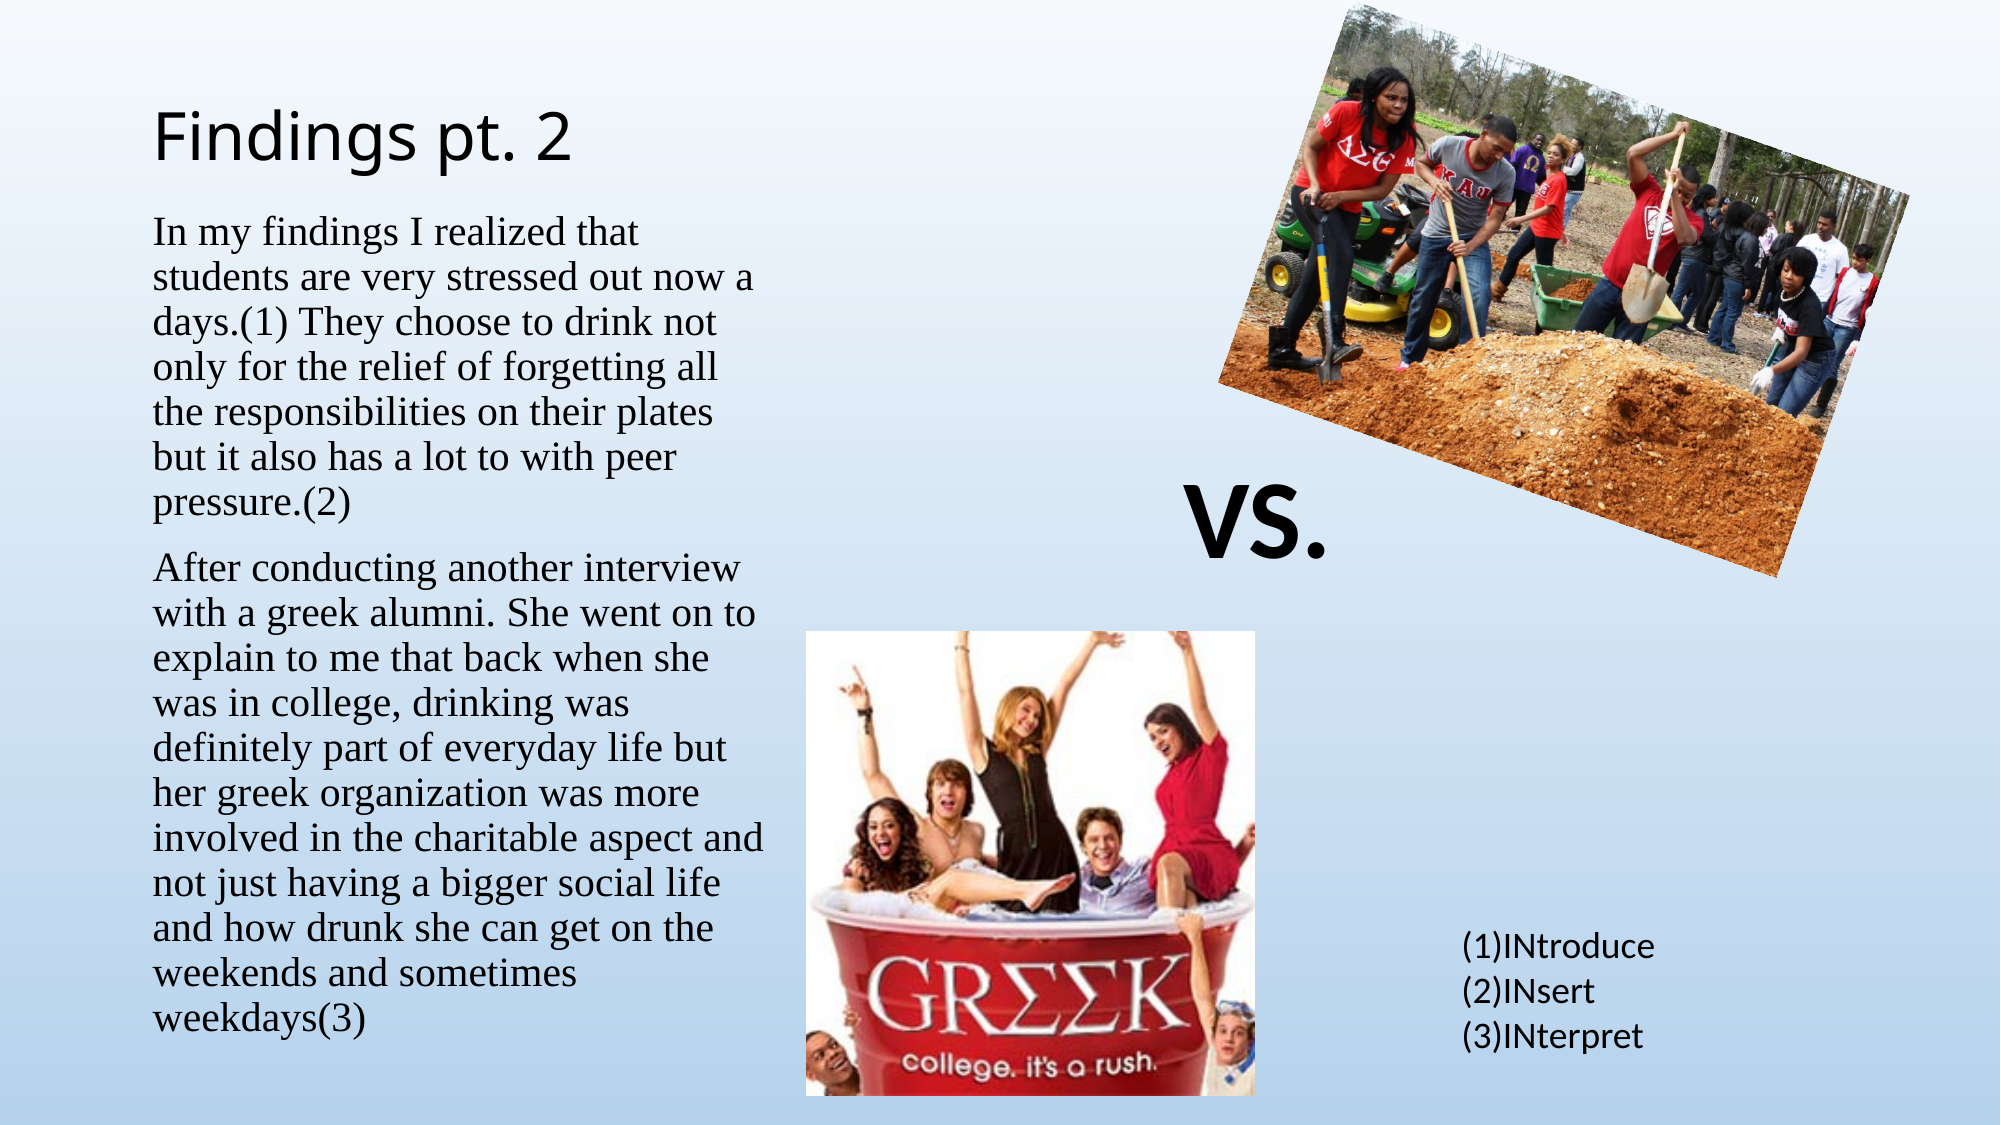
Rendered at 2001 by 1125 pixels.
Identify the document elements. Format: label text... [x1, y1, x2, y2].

picture [806, 630, 1255, 1096]
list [1267, 86, 1859, 491]
list In my findings I realized that students are very stressed out now a days.(1) They choose to drink not only for the relief of forgetting all the responsibilities on their plates but it also has a lot to with peer pressure.(2) After conducting another interview with a greek alumni. She went on to explain to me that back when she was in college, drinking was definitely part of everyday life but her greek organization was more involved in the charitable aspect and not just having a bigger social life and how drunk she can get on the weekends and sometimes weekdays(3) [137, 202, 783, 828]
picture [1322, 1, 1595, 86]
text_box VS. [1127, 438, 1388, 589]
picture [1859, 178, 1909, 340]
text_box (1)INtroduce (2)INsert (3)INterpret [1446, 913, 1970, 1064]
title Findings pt. 2 [137, 33, 783, 183]
picture [1219, 245, 1267, 399]
picture [1530, 491, 1806, 577]
